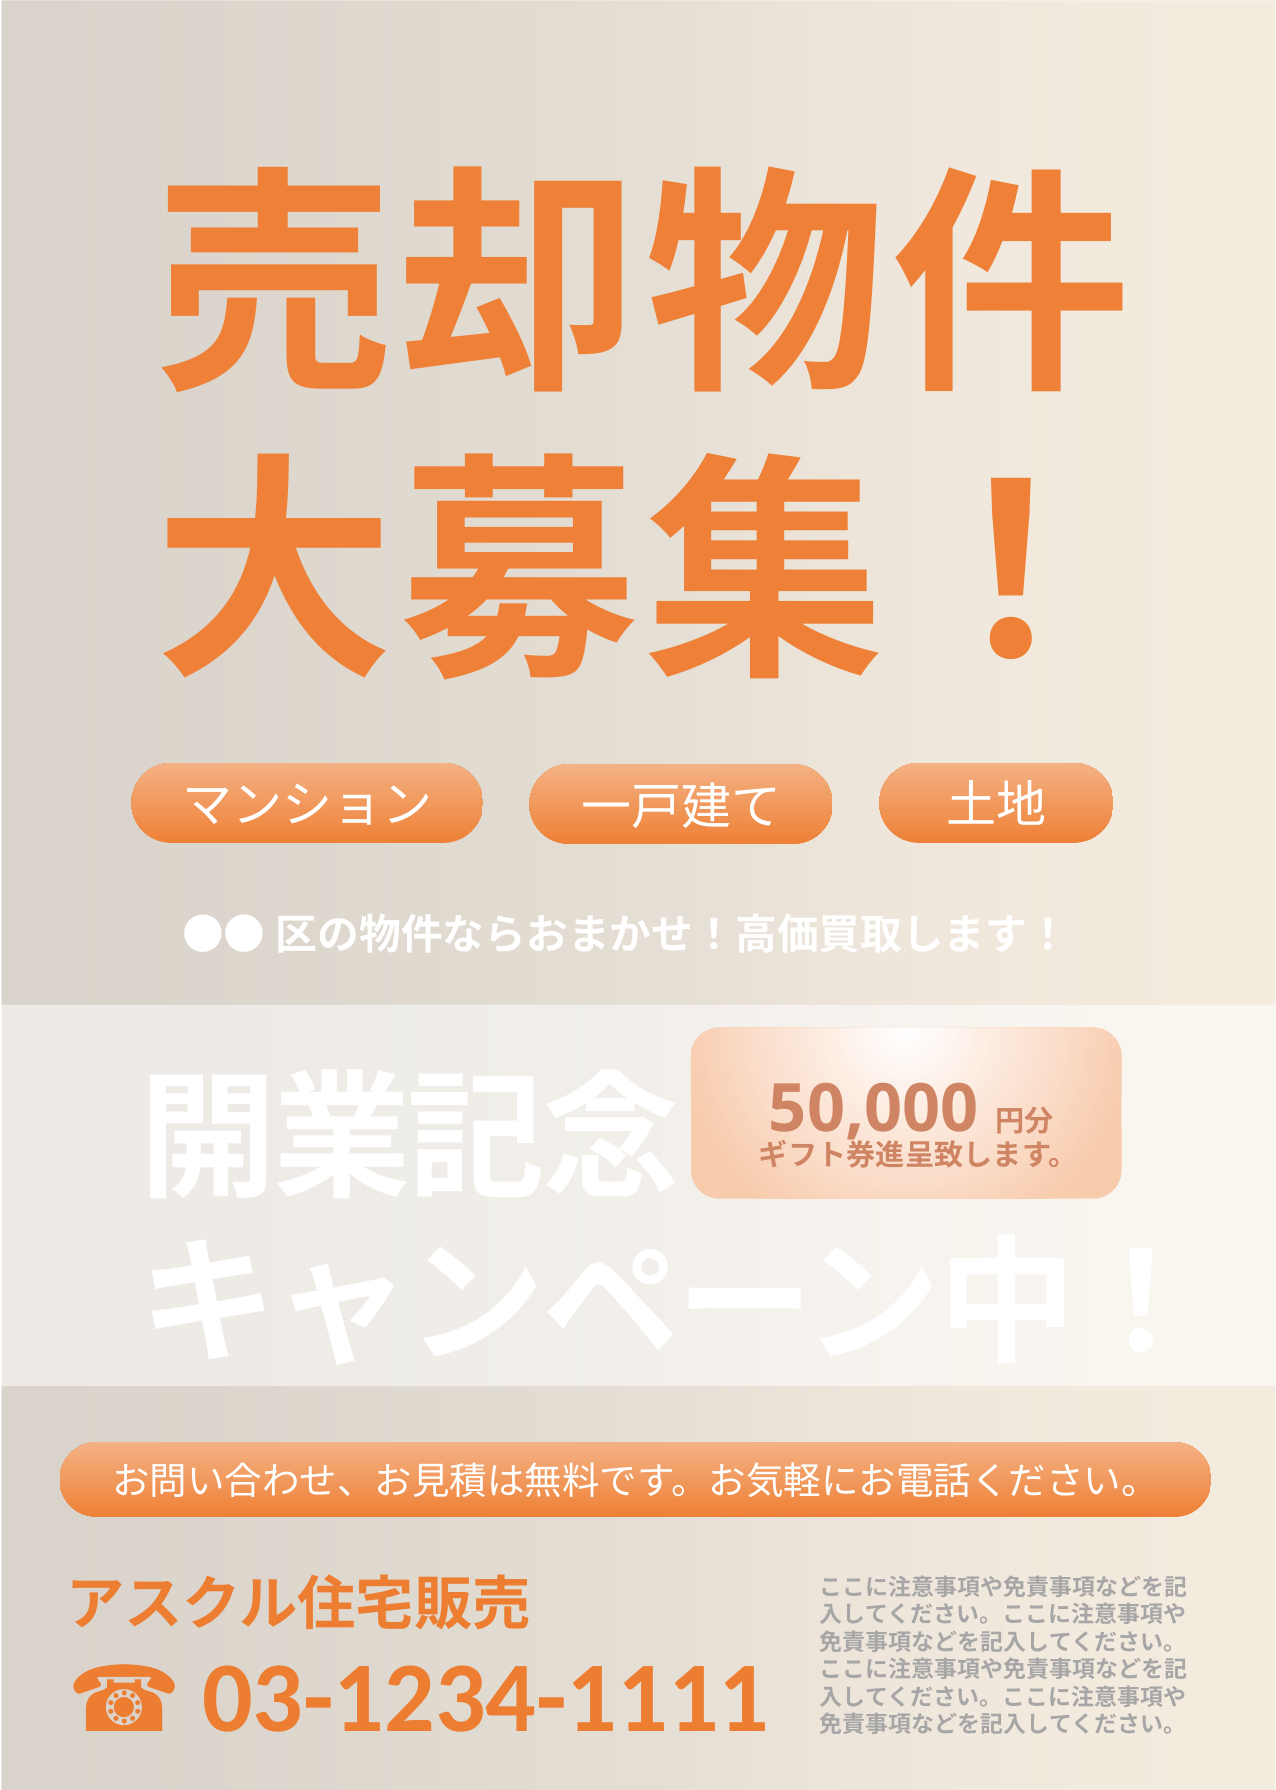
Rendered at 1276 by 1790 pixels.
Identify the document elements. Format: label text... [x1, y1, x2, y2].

text_box アスクル住宅販売 [51, 1558, 546, 1644]
text_box 売却物件 大募集！ [139, 123, 1147, 256]
text_box ☎ 03-1234-1111 [52, 1623, 786, 1759]
text_box ここに注意事項や免責事項などを記入してください。ここに注意事項や免責事項などを記入してください。ここに注意事項や免責事項などを記入してください。ここに注意事項や免責事項などを記入してください。 [805, 1565, 1206, 1745]
picture [0, 2, 1276, 1790]
